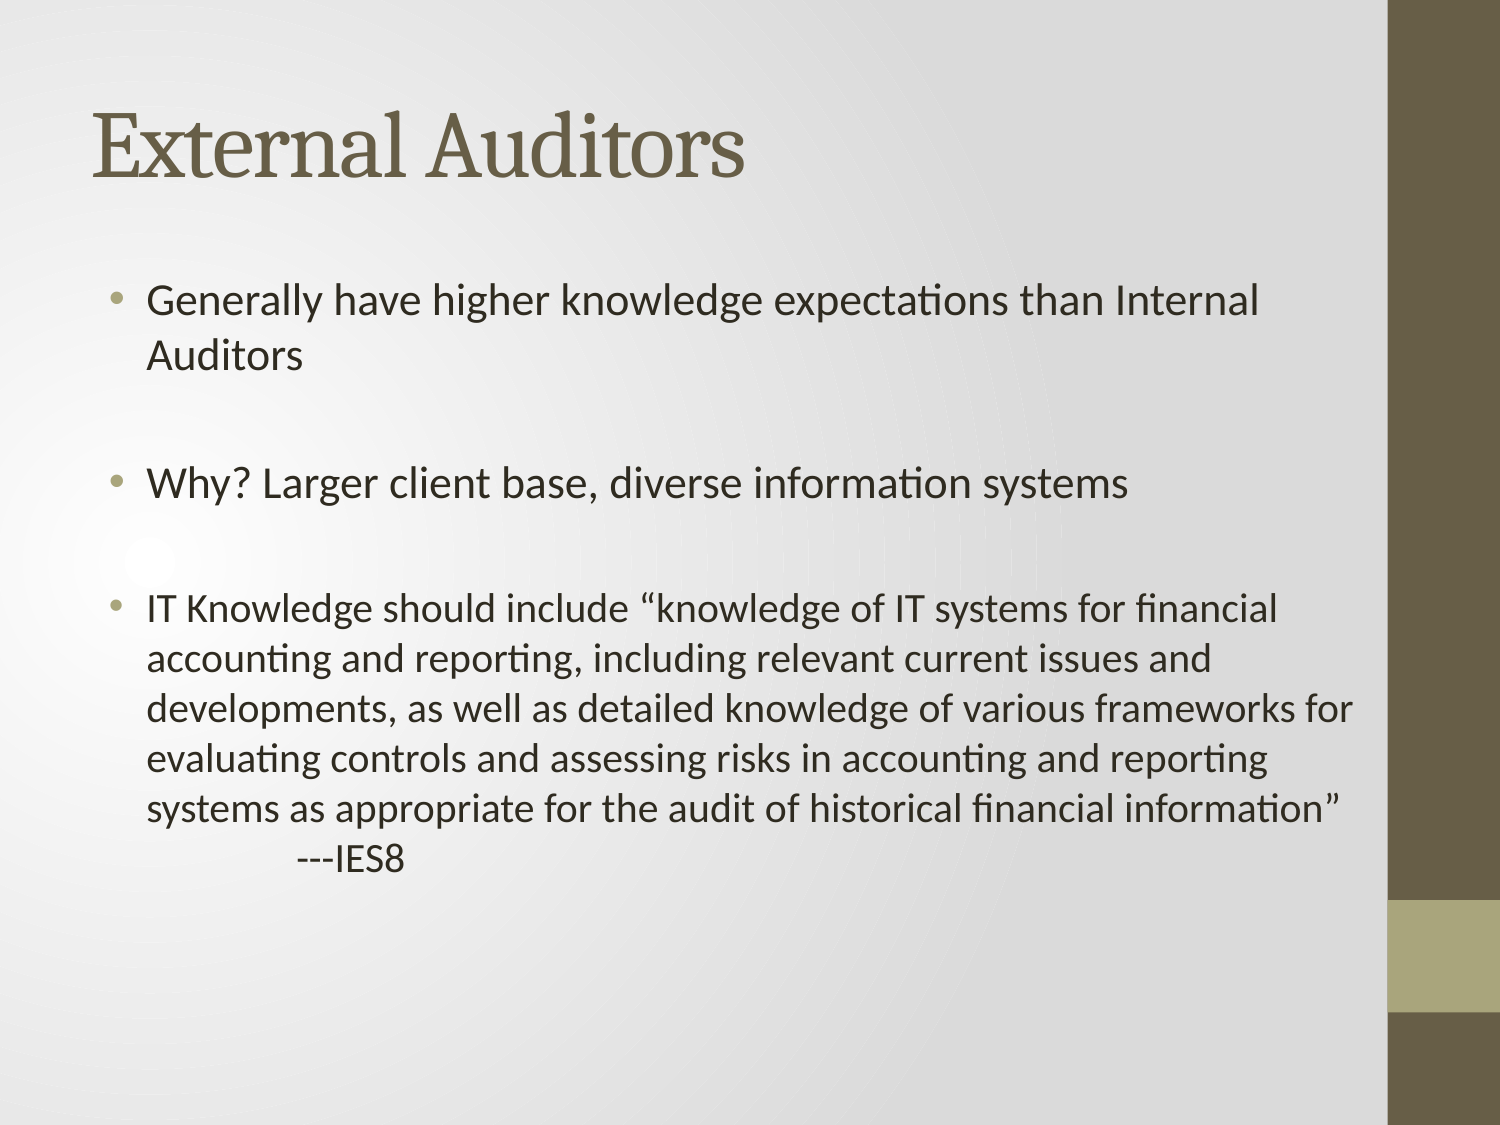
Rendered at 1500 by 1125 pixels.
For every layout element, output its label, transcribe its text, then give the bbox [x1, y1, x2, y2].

title External Auditors [75, 45, 1325, 233]
list Generally have higher knowledge expectations than Internal Auditors Why? Larger client base, diverse information systems IT Knowledge should include “knowledge of IT systems for financial accounting and reporting, including relevant current issues and developments, as well as detailed knowledge of various frameworks for evaluating controls and assessing risks in accounting and reporting systems as appropriate for the audit of historical financial information” ---IES8 [75, 262, 1425, 1038]
